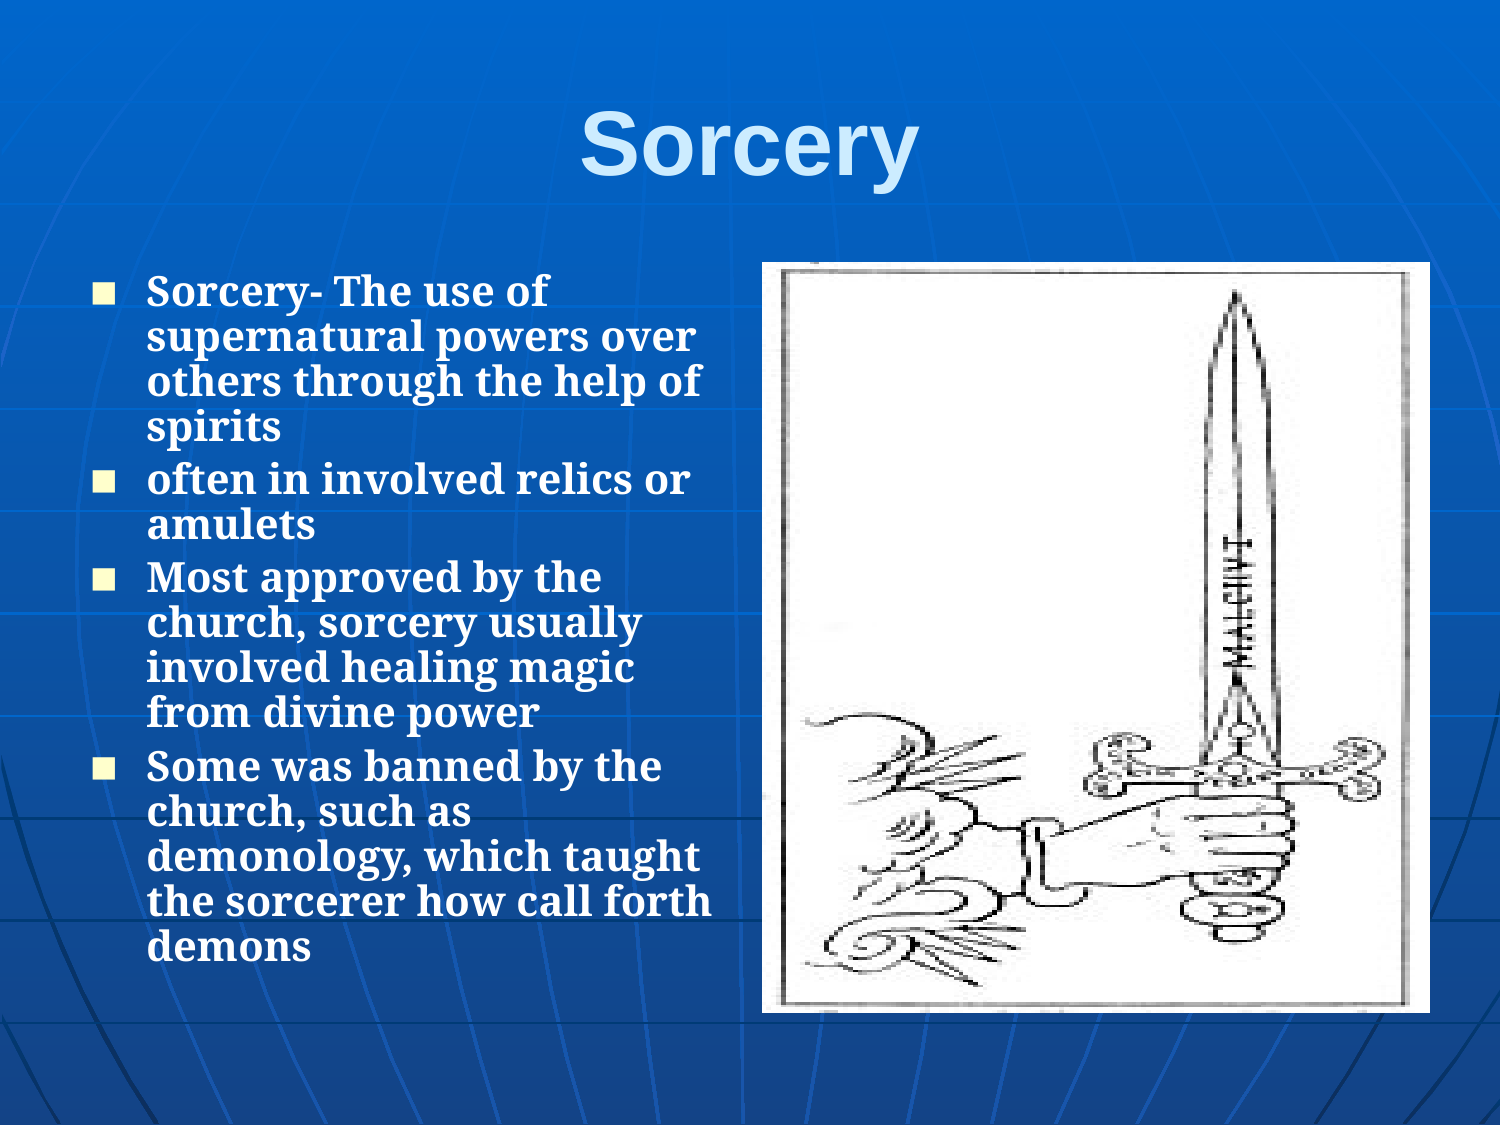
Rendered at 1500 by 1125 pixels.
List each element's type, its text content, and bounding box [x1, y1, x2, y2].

list Sorcery- The use of supernatural powers over others through the help of spirits often in involved relics or amulets Most approved by the church, sorcery usually involved healing magic from divine power Some was banned by the church, such as demonology, which taught the sorcerer how call forth demons [75, 262, 738, 1005]
picture [762, 262, 1430, 1013]
title Sorcery [75, 45, 1425, 233]
